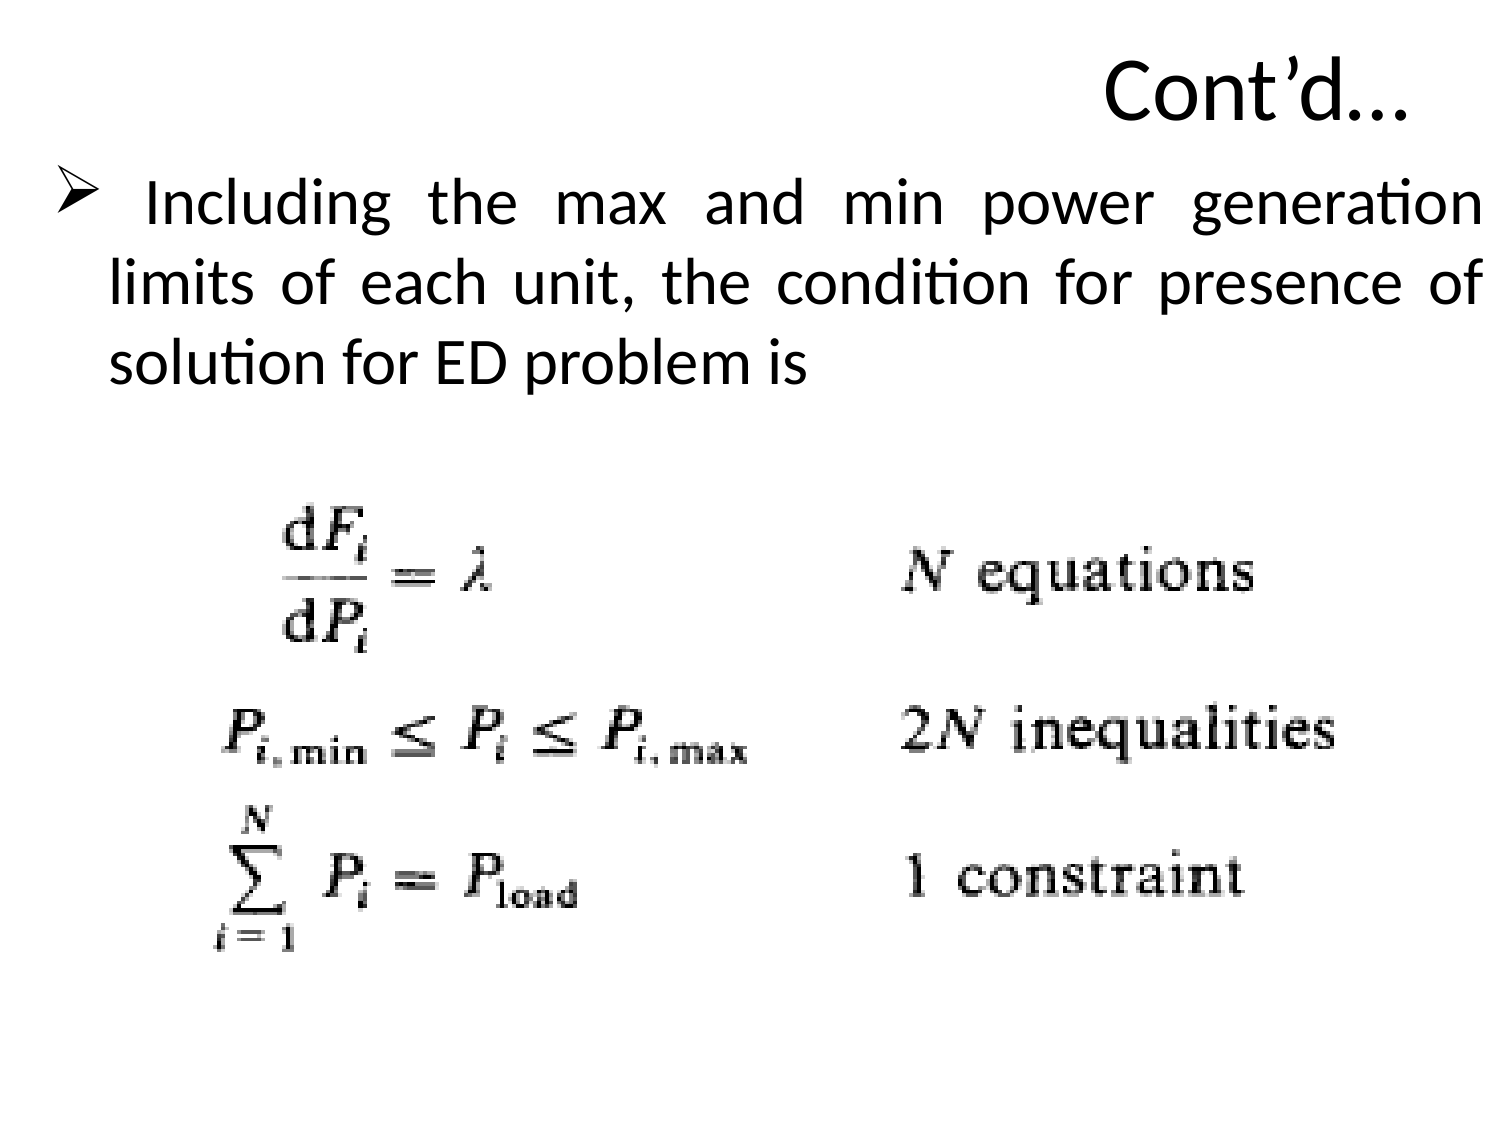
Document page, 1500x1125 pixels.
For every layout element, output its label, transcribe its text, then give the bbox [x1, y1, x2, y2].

picture [112, 462, 1363, 976]
list Including the max and min power generation limits of each unit, the condition for presence of solution for ED problem is [37, 149, 1500, 1005]
title Cont’d… [75, 0, 1425, 149]
